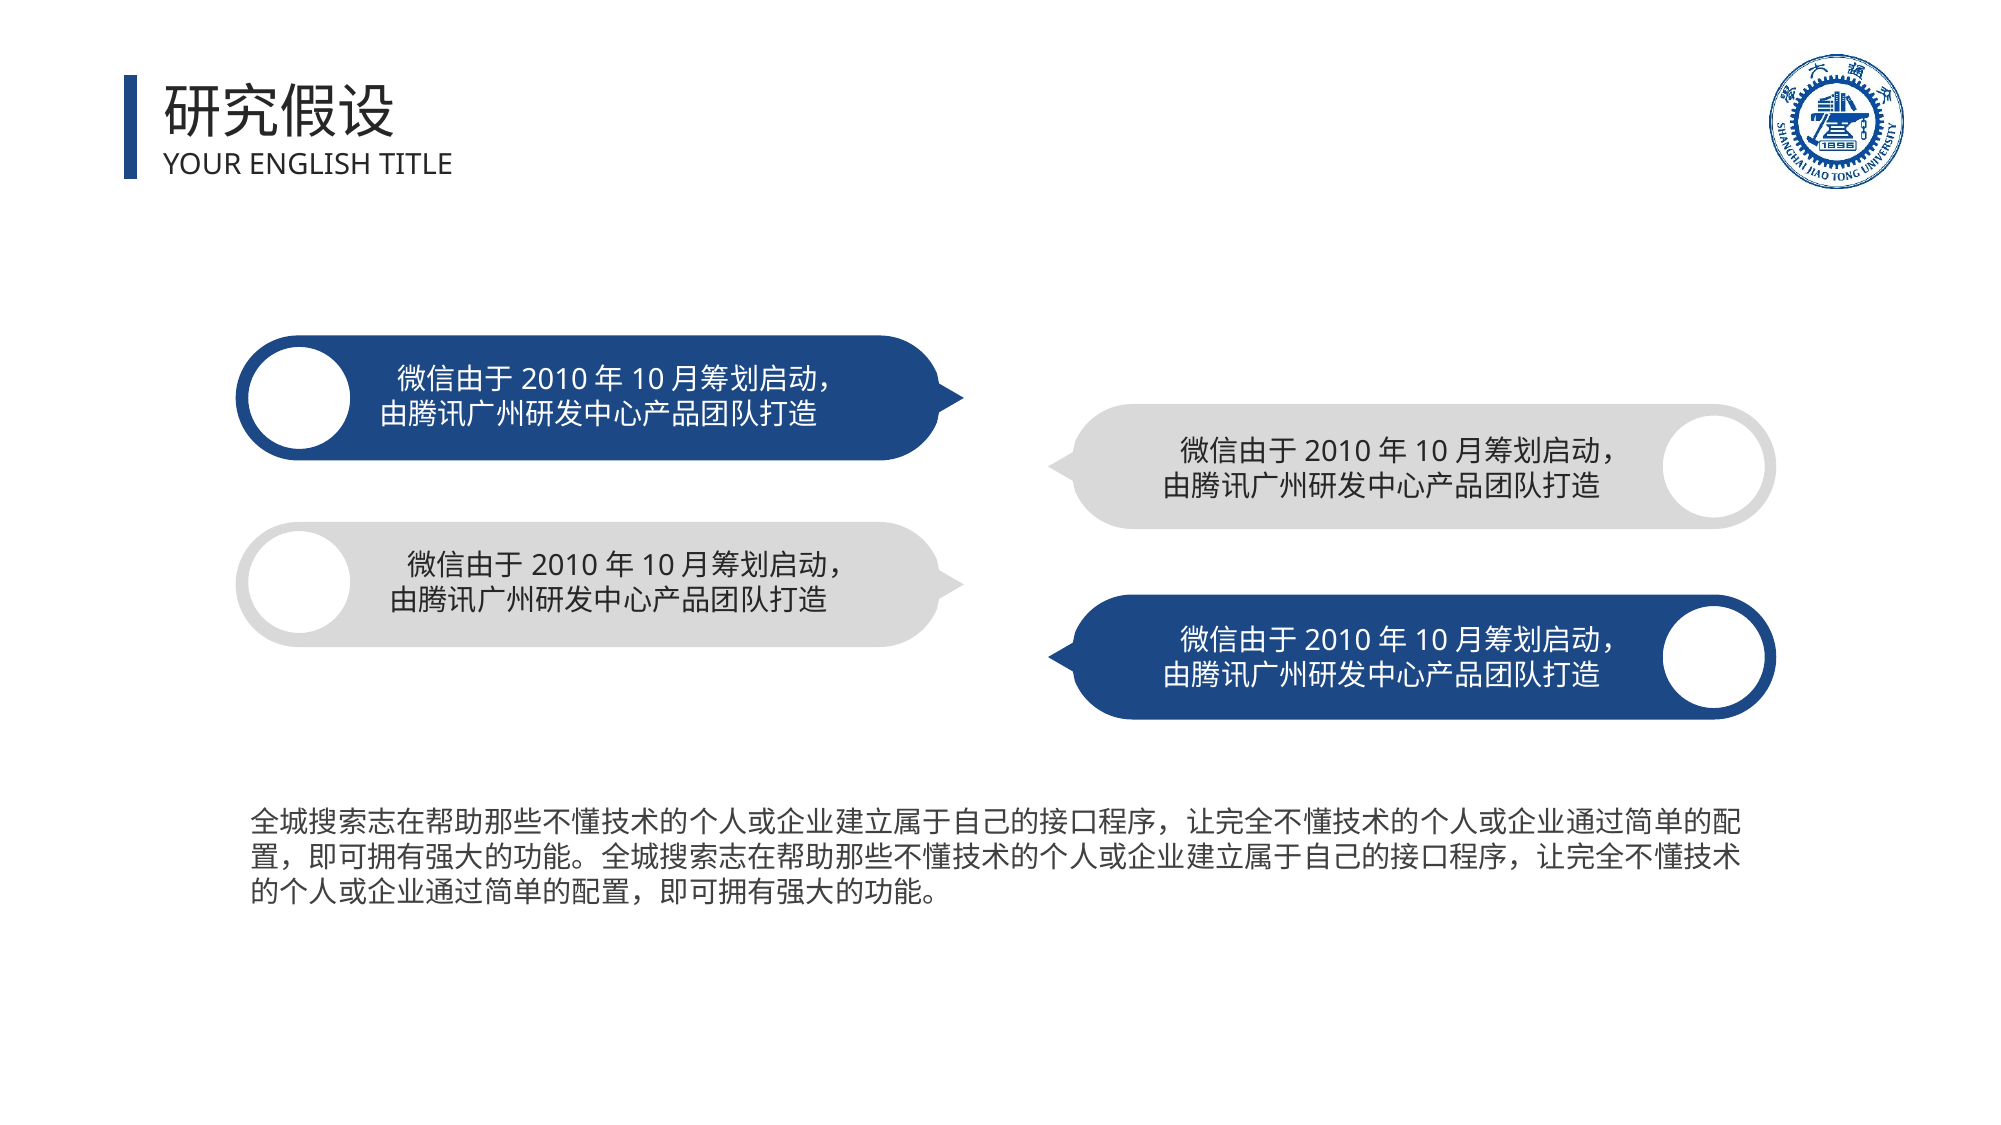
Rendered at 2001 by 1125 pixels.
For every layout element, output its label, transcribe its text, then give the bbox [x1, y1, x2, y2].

text_box [1045, 402, 1778, 531]
text_box 微信由于2010年10月筹划启动，由腾讯广州研发中心产品团队打造 [1145, 424, 1616, 510]
text_box 微信由于2010年10月筹划启动，由腾讯广州研发中心产品团队打造 [362, 352, 833, 438]
text_box 研究假设 [148, 67, 565, 152]
text_box [234, 520, 966, 649]
text_box [1045, 593, 1778, 721]
text_box 微信由于2010年10月筹划启动，由腾讯广州研发中心产品团队打造 [1145, 614, 1616, 699]
text_box YOUR ENGLISH TITLE [148, 137, 518, 188]
text_box 全城搜索志在帮助那些不懂技术的个人或企业建立属于自己的接口程序，让完全不懂技术的个人或企业通过简单的配置，即可拥有强大的功能。全城搜索志在帮助那些不懂技术的个人或企业建立属于自己的接口程序，让完全不懂技术的个人或企业通过简单的配置，即可拥有强大的功能。 [235, 796, 1786, 916]
text_box [234, 334, 966, 462]
text_box 微信由于2010年10月筹划启动，由腾讯广州研发中心产品团队打造 [372, 539, 843, 624]
picture [1769, 54, 1904, 189]
